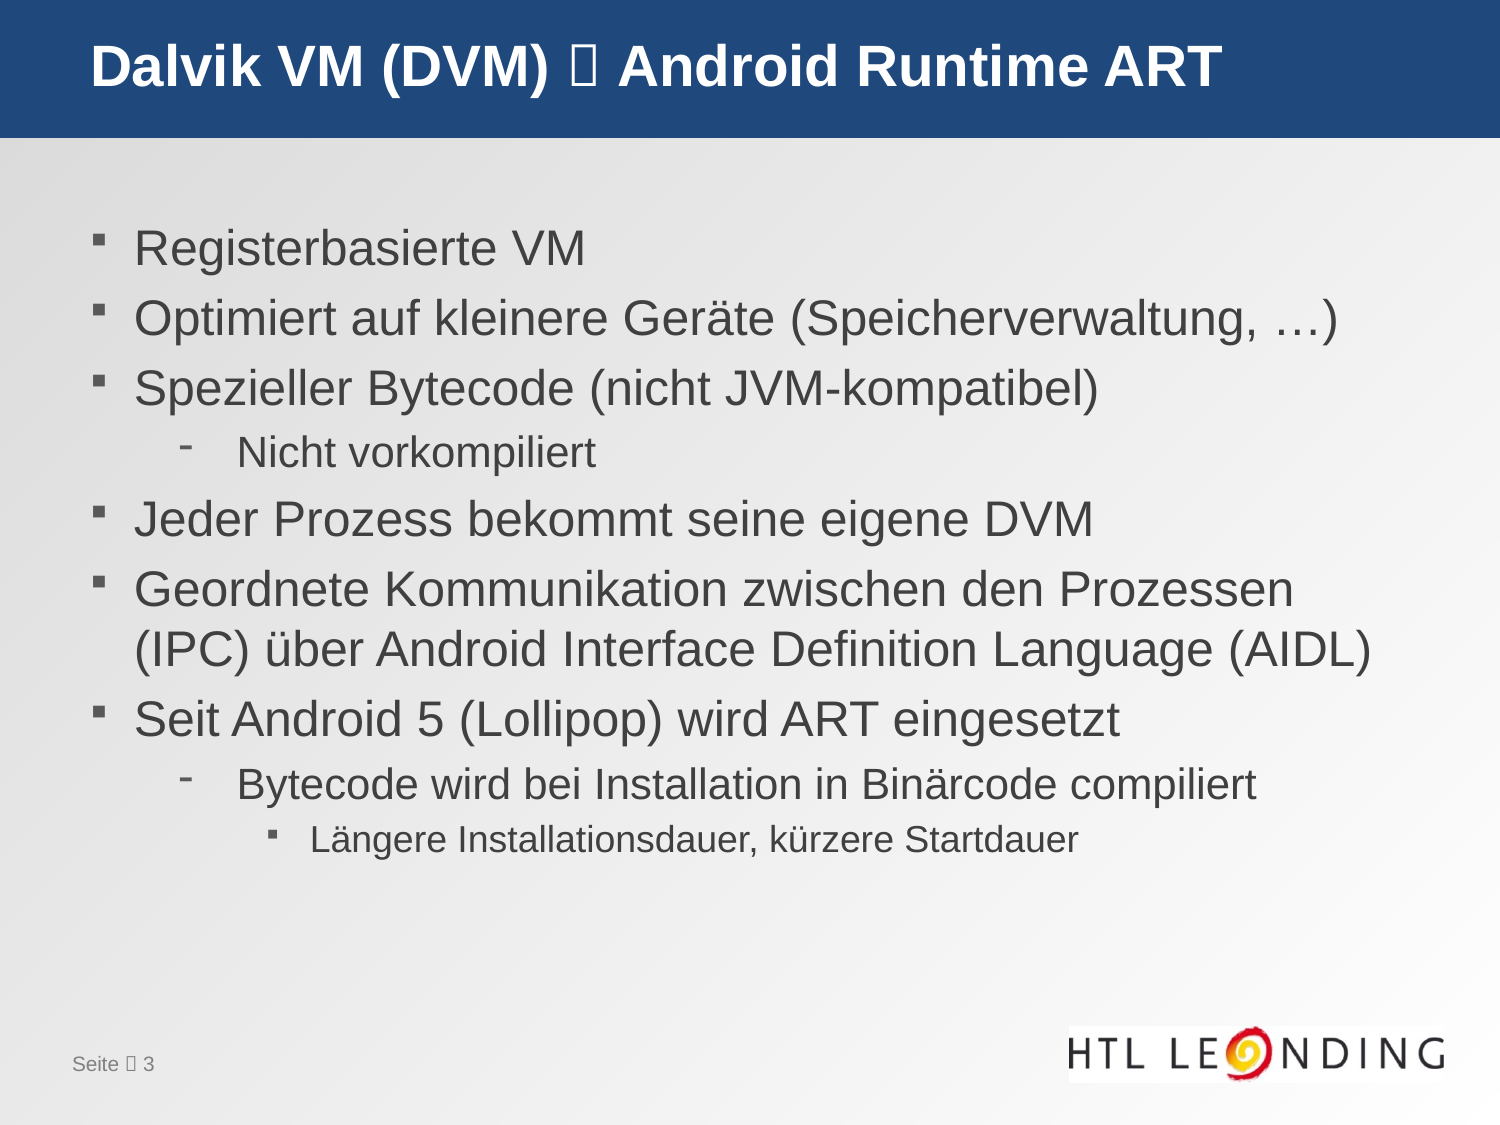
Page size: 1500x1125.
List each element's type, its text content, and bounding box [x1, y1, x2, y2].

list Registerbasierte VM Optimiert auf kleinere Geräte (Speicherverwaltung, …) Spezieller Bytecode (nicht JVM-kompatibel) Nicht vorkompiliert Jeder Prozess bekommt seine eigene DVM Geordnete Kommunikation zwischen den Prozessen (IPC) über Android Interface Definition Language (AIDL) Seit Android 5 (Lollipop) wird ART eingesetzt Bytecode wird bei Installation in Binärcode compiliert Längere Installationsdauer, kürzere Startdauer [75, 208, 1425, 951]
picture [1069, 1026, 1444, 1083]
title Dalvik VM (DVM)  Android Runtime ART [75, 20, 1425, 208]
